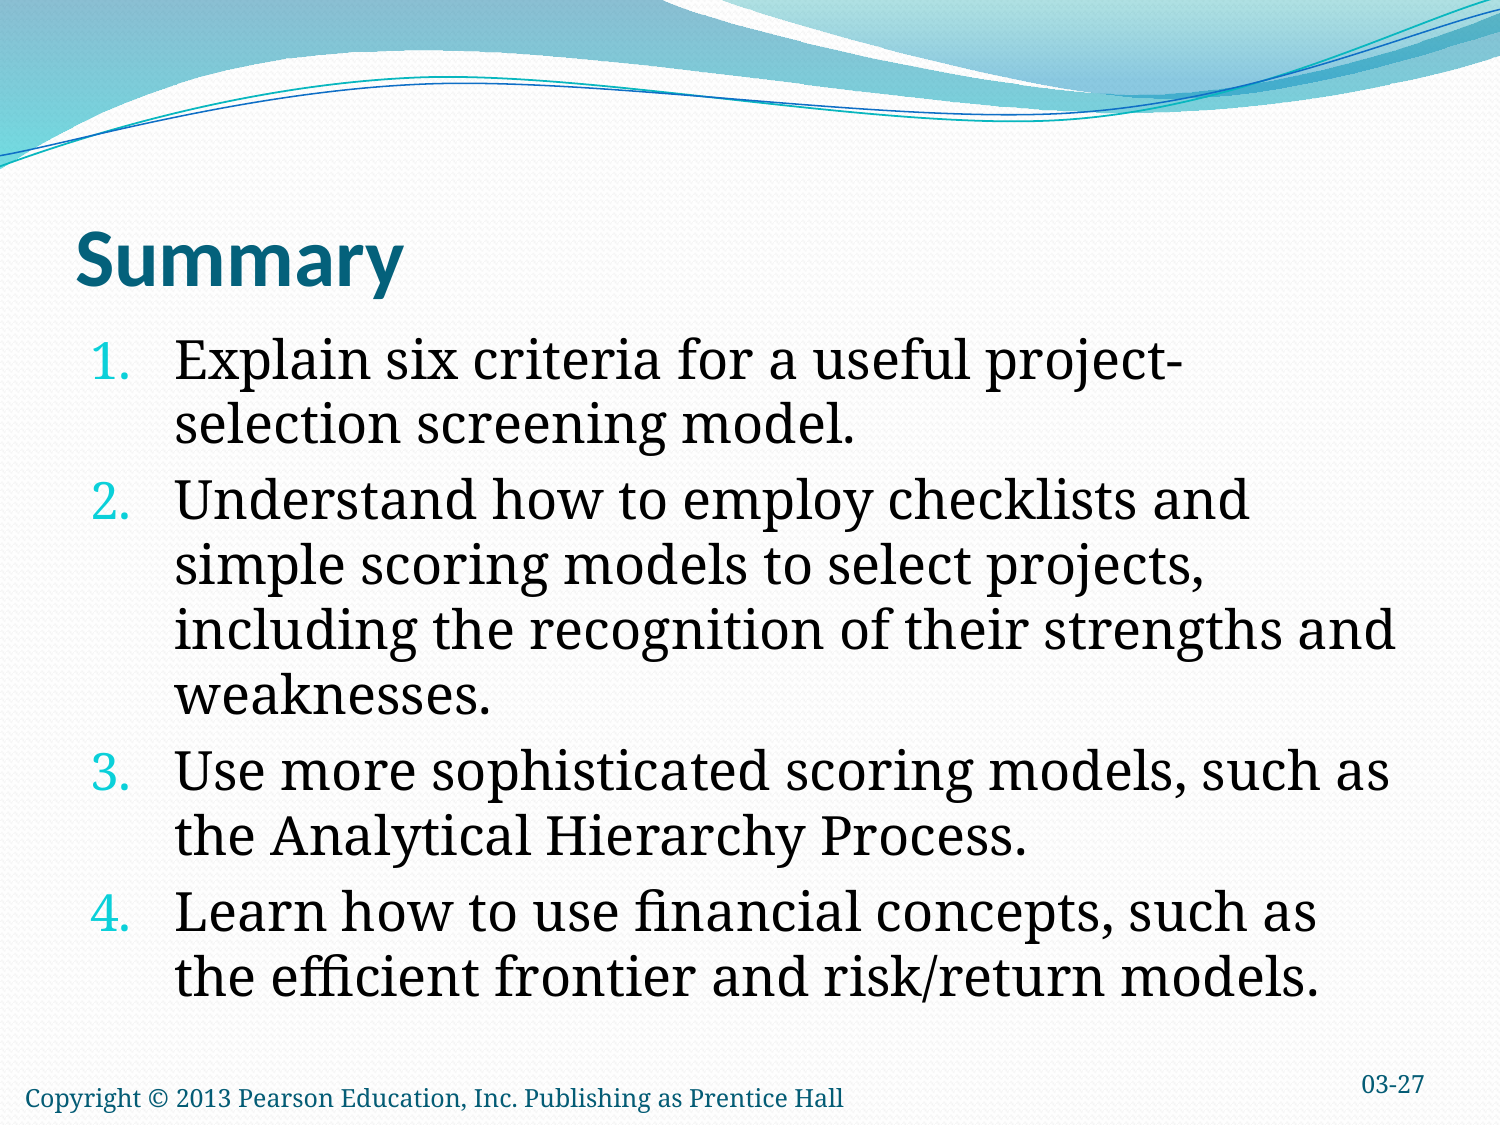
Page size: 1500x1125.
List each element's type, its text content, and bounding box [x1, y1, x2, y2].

title Summary [74, 115, 1426, 304]
list Explain six criteria for a useful project-selection screening model. Understand how to employ checklists and simple scoring models to select projects, including the recognition of their strengths and weaknesses. Use more sophisticated scoring models, such as the Analytical Hierarchy Process. Learn how to use financial concepts, such as the efficient frontier and risk/return models. [74, 317, 1426, 1038]
slide_number 03-27 [1299, 1042, 1425, 1103]
